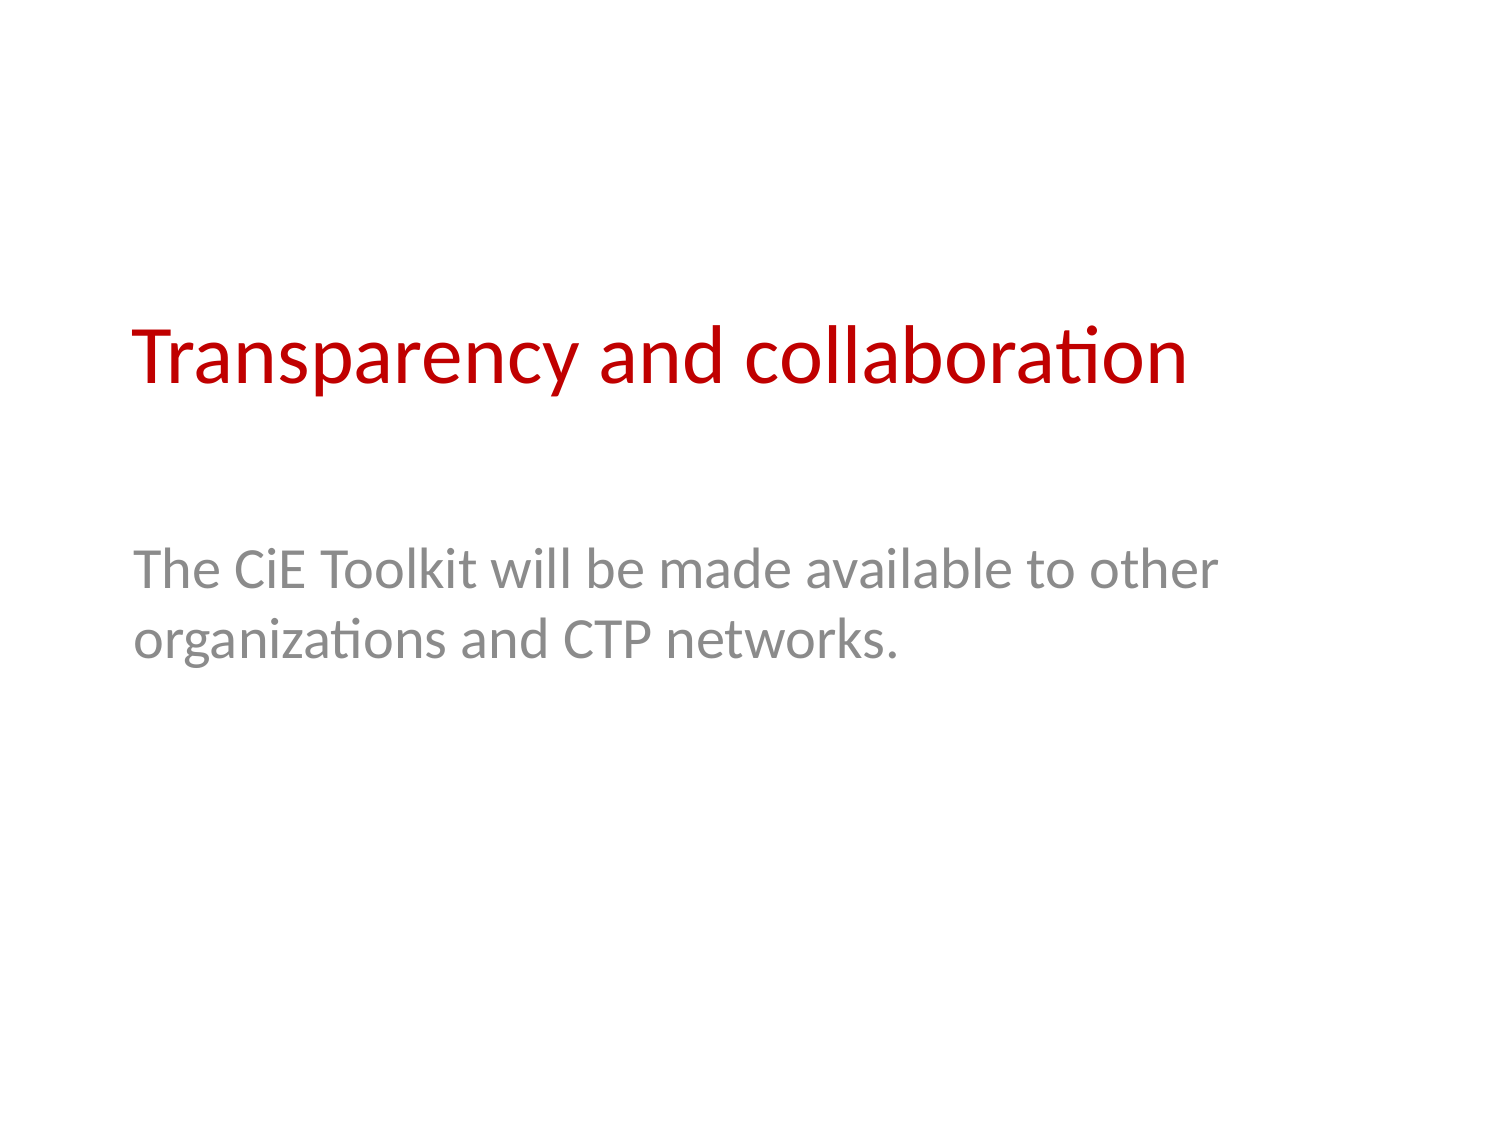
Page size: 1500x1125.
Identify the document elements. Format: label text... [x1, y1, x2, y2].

title Transparency and collaboration [116, 293, 1392, 517]
list The CiE Toolkit will be made available to other organizations and CTP networks. [118, 476, 1500, 723]
